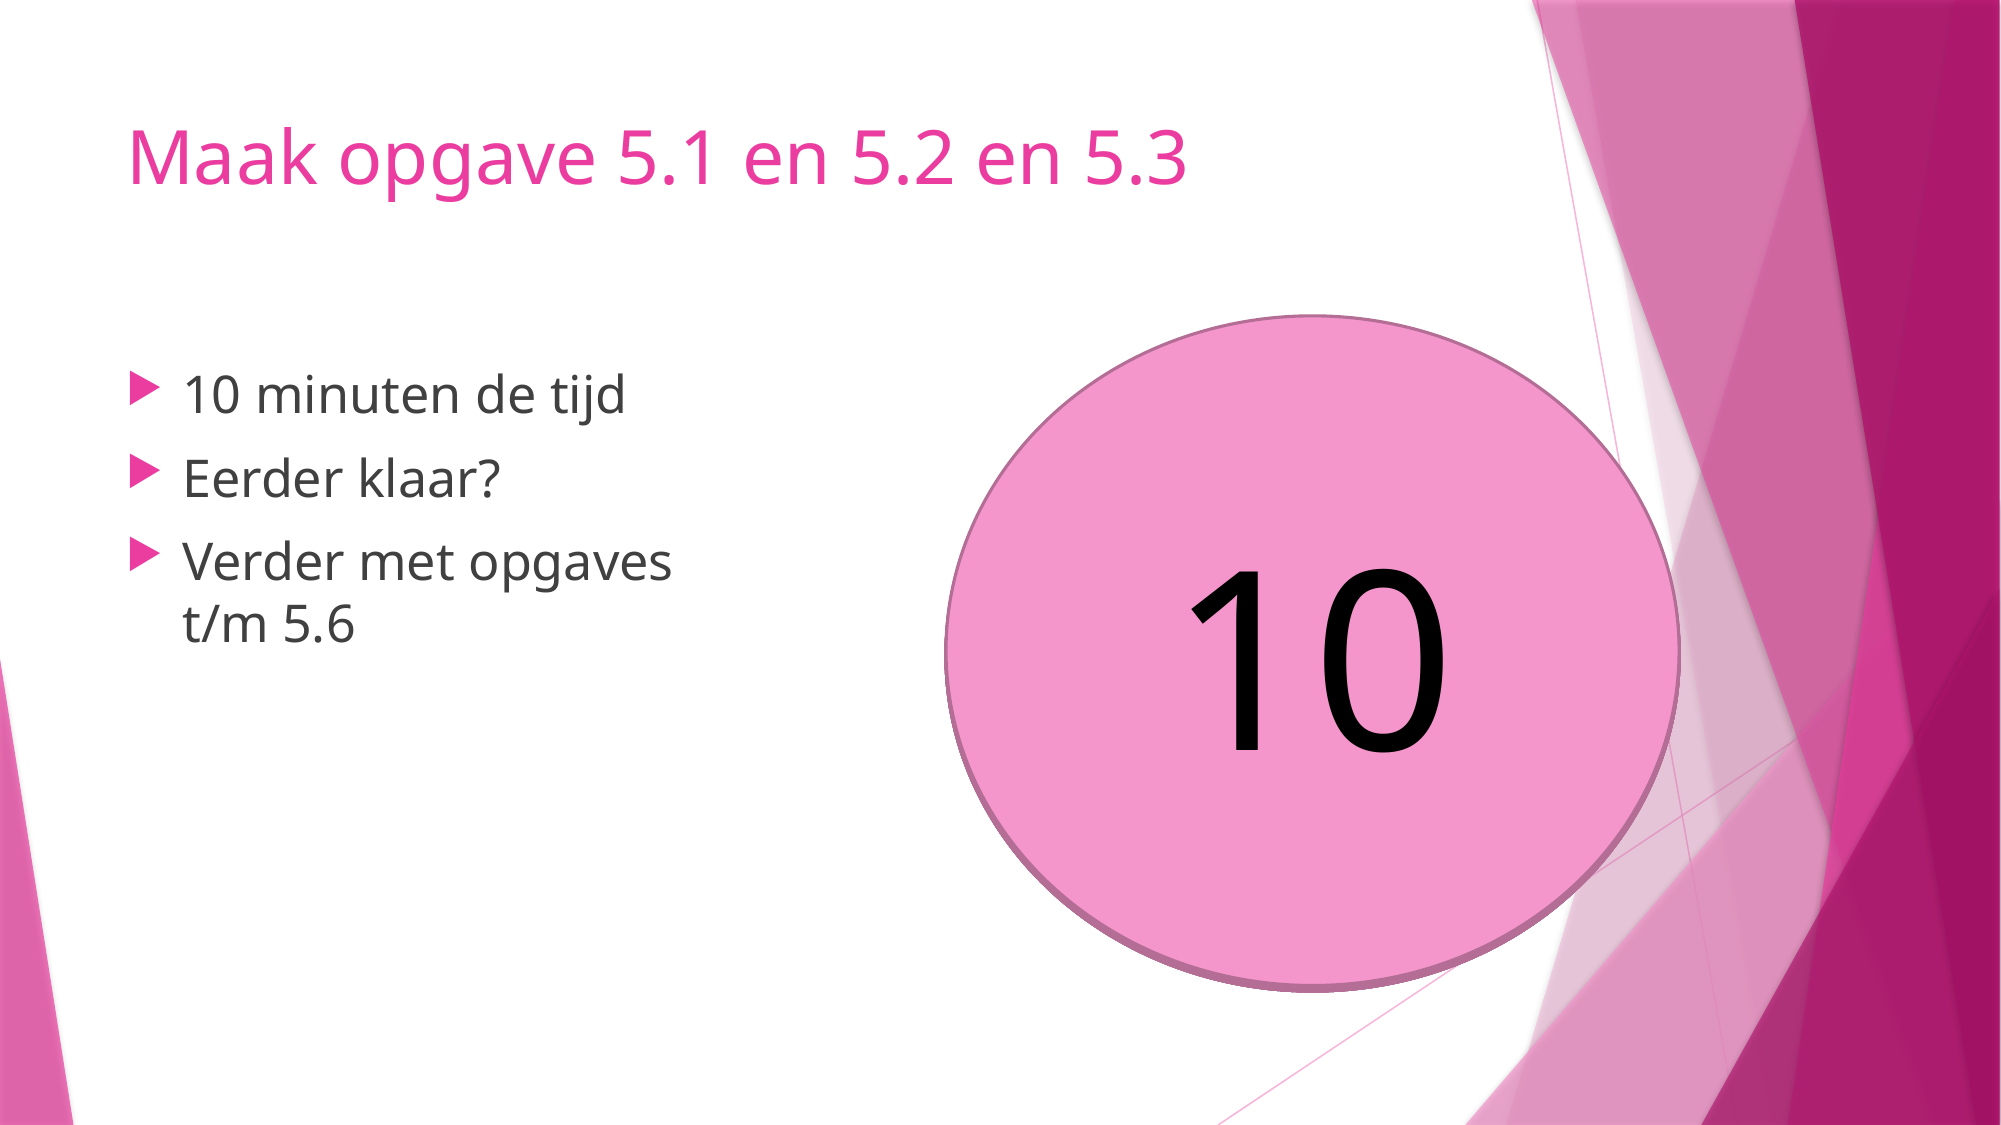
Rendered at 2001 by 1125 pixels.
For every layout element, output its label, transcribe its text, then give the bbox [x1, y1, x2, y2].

list 10 minuten de tijd Eerder klaar? Verder met opgaves t/m 5.6 [111, 354, 774, 992]
title Maak opgave 5.1 en 5.2 en 5.3 [111, 101, 1522, 319]
text_box 9 [958, 742, 1668, 990]
text_box 7 [961, 748, 1667, 993]
text_box 10 [944, 314, 1681, 988]
